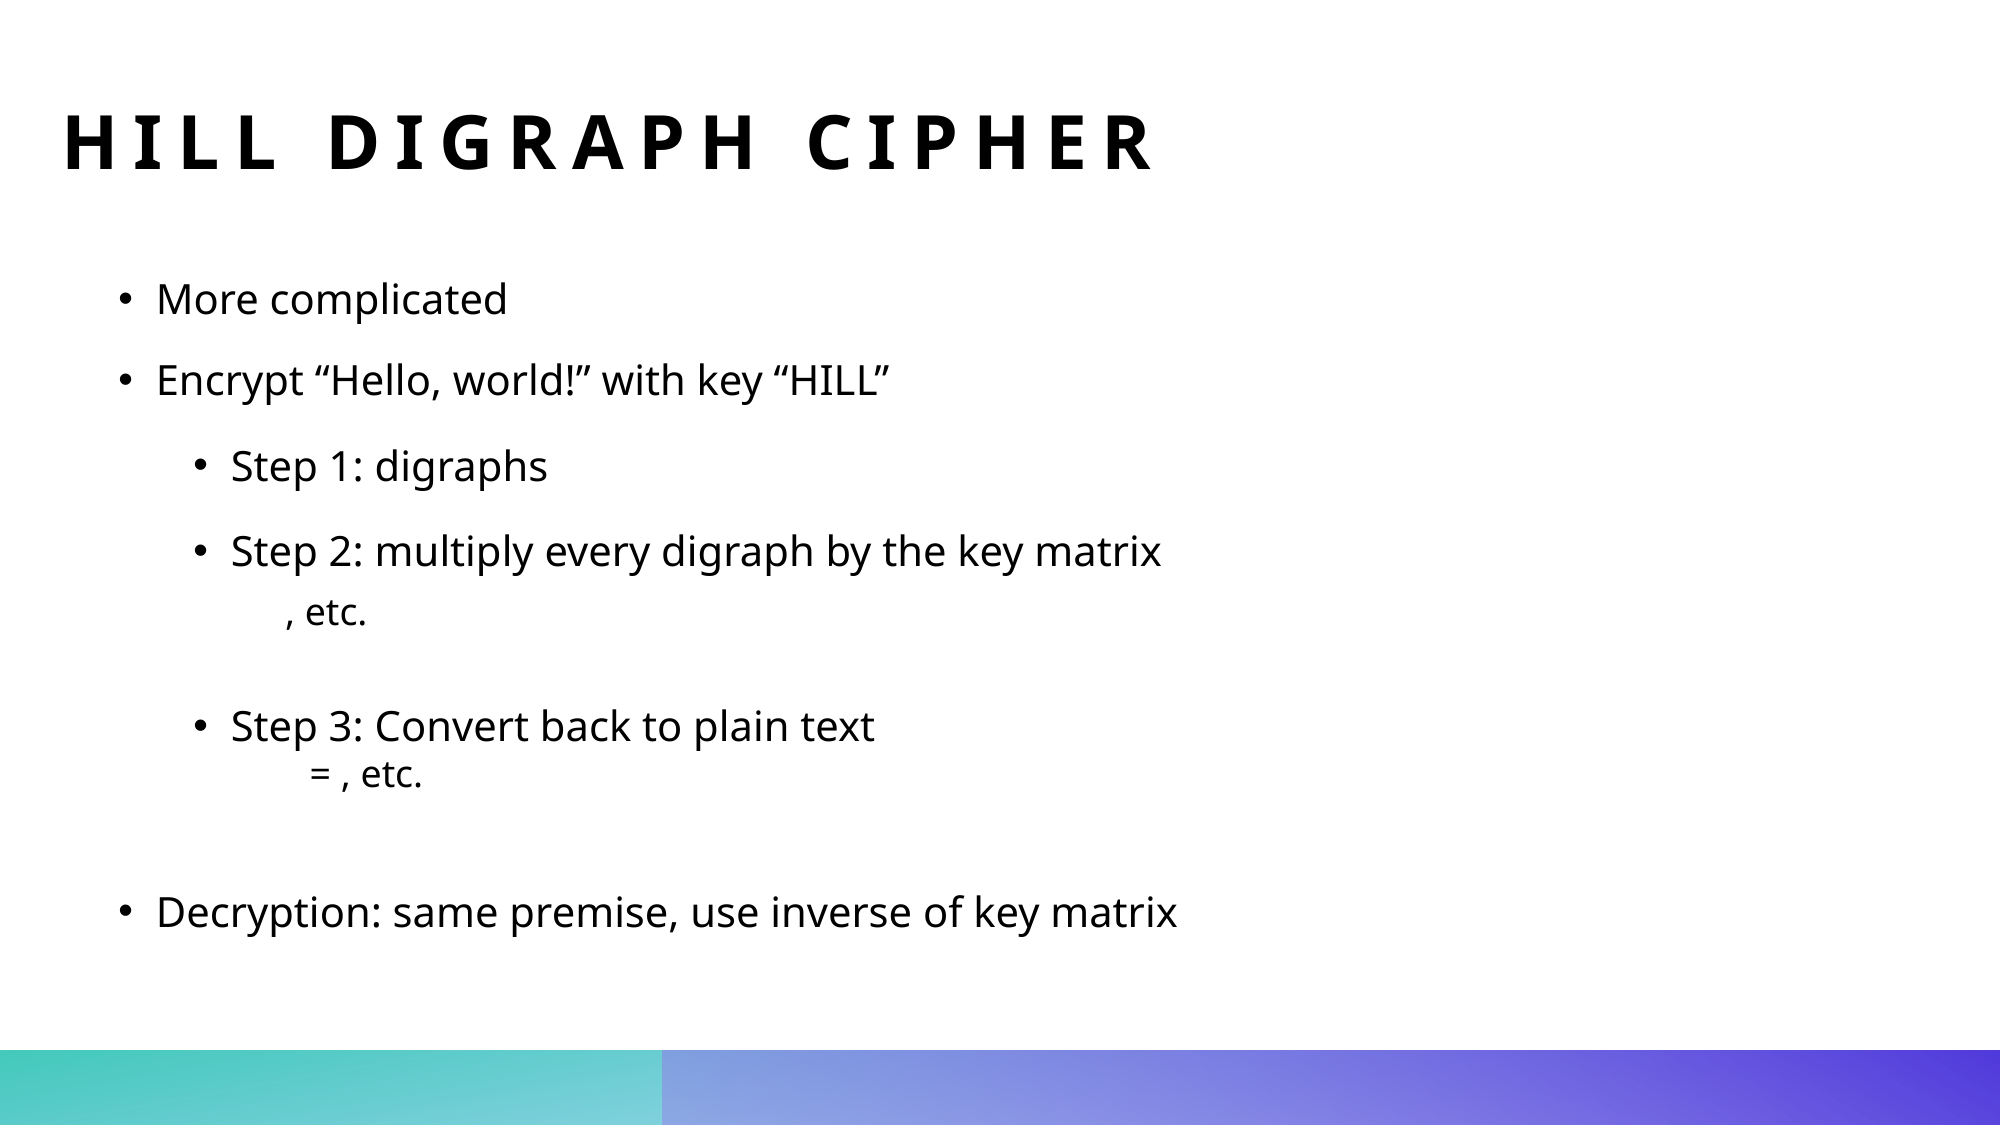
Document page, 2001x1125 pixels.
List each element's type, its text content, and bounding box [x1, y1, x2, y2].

title Hill digraph cipher [61, 0, 1742, 185]
